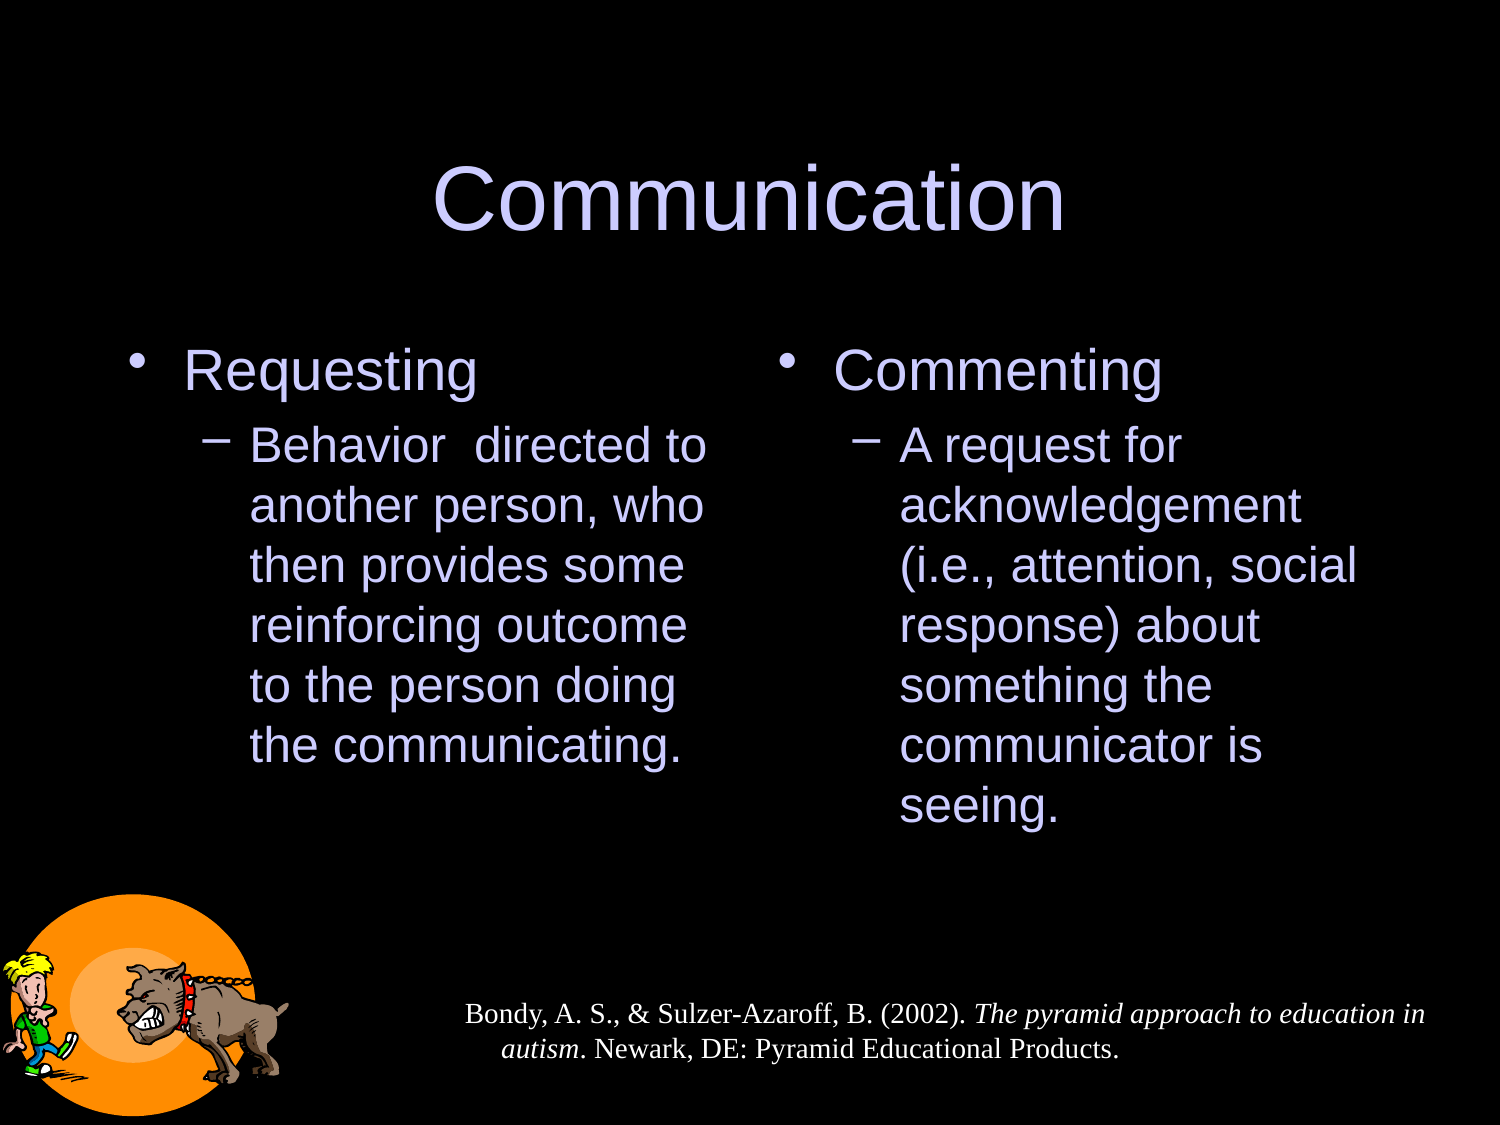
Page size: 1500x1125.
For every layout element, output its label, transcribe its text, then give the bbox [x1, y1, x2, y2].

list Requesting Behavior directed to another person, who then provides some reinforcing outcome to the person doing the communicating. [112, 324, 738, 1001]
title Communication [112, 99, 1388, 288]
picture [0, 885, 292, 1125]
text_box Bondy, A. S., & Sulzer-Azaroff, B. (2002). The pyramid approach to education in autism. Newark, DE: Pyramid Educational Products. [450, 987, 1450, 1073]
list Commenting A request for acknowledgement (i.e., attention, social response) about something the communicator is seeing. [762, 324, 1388, 987]
